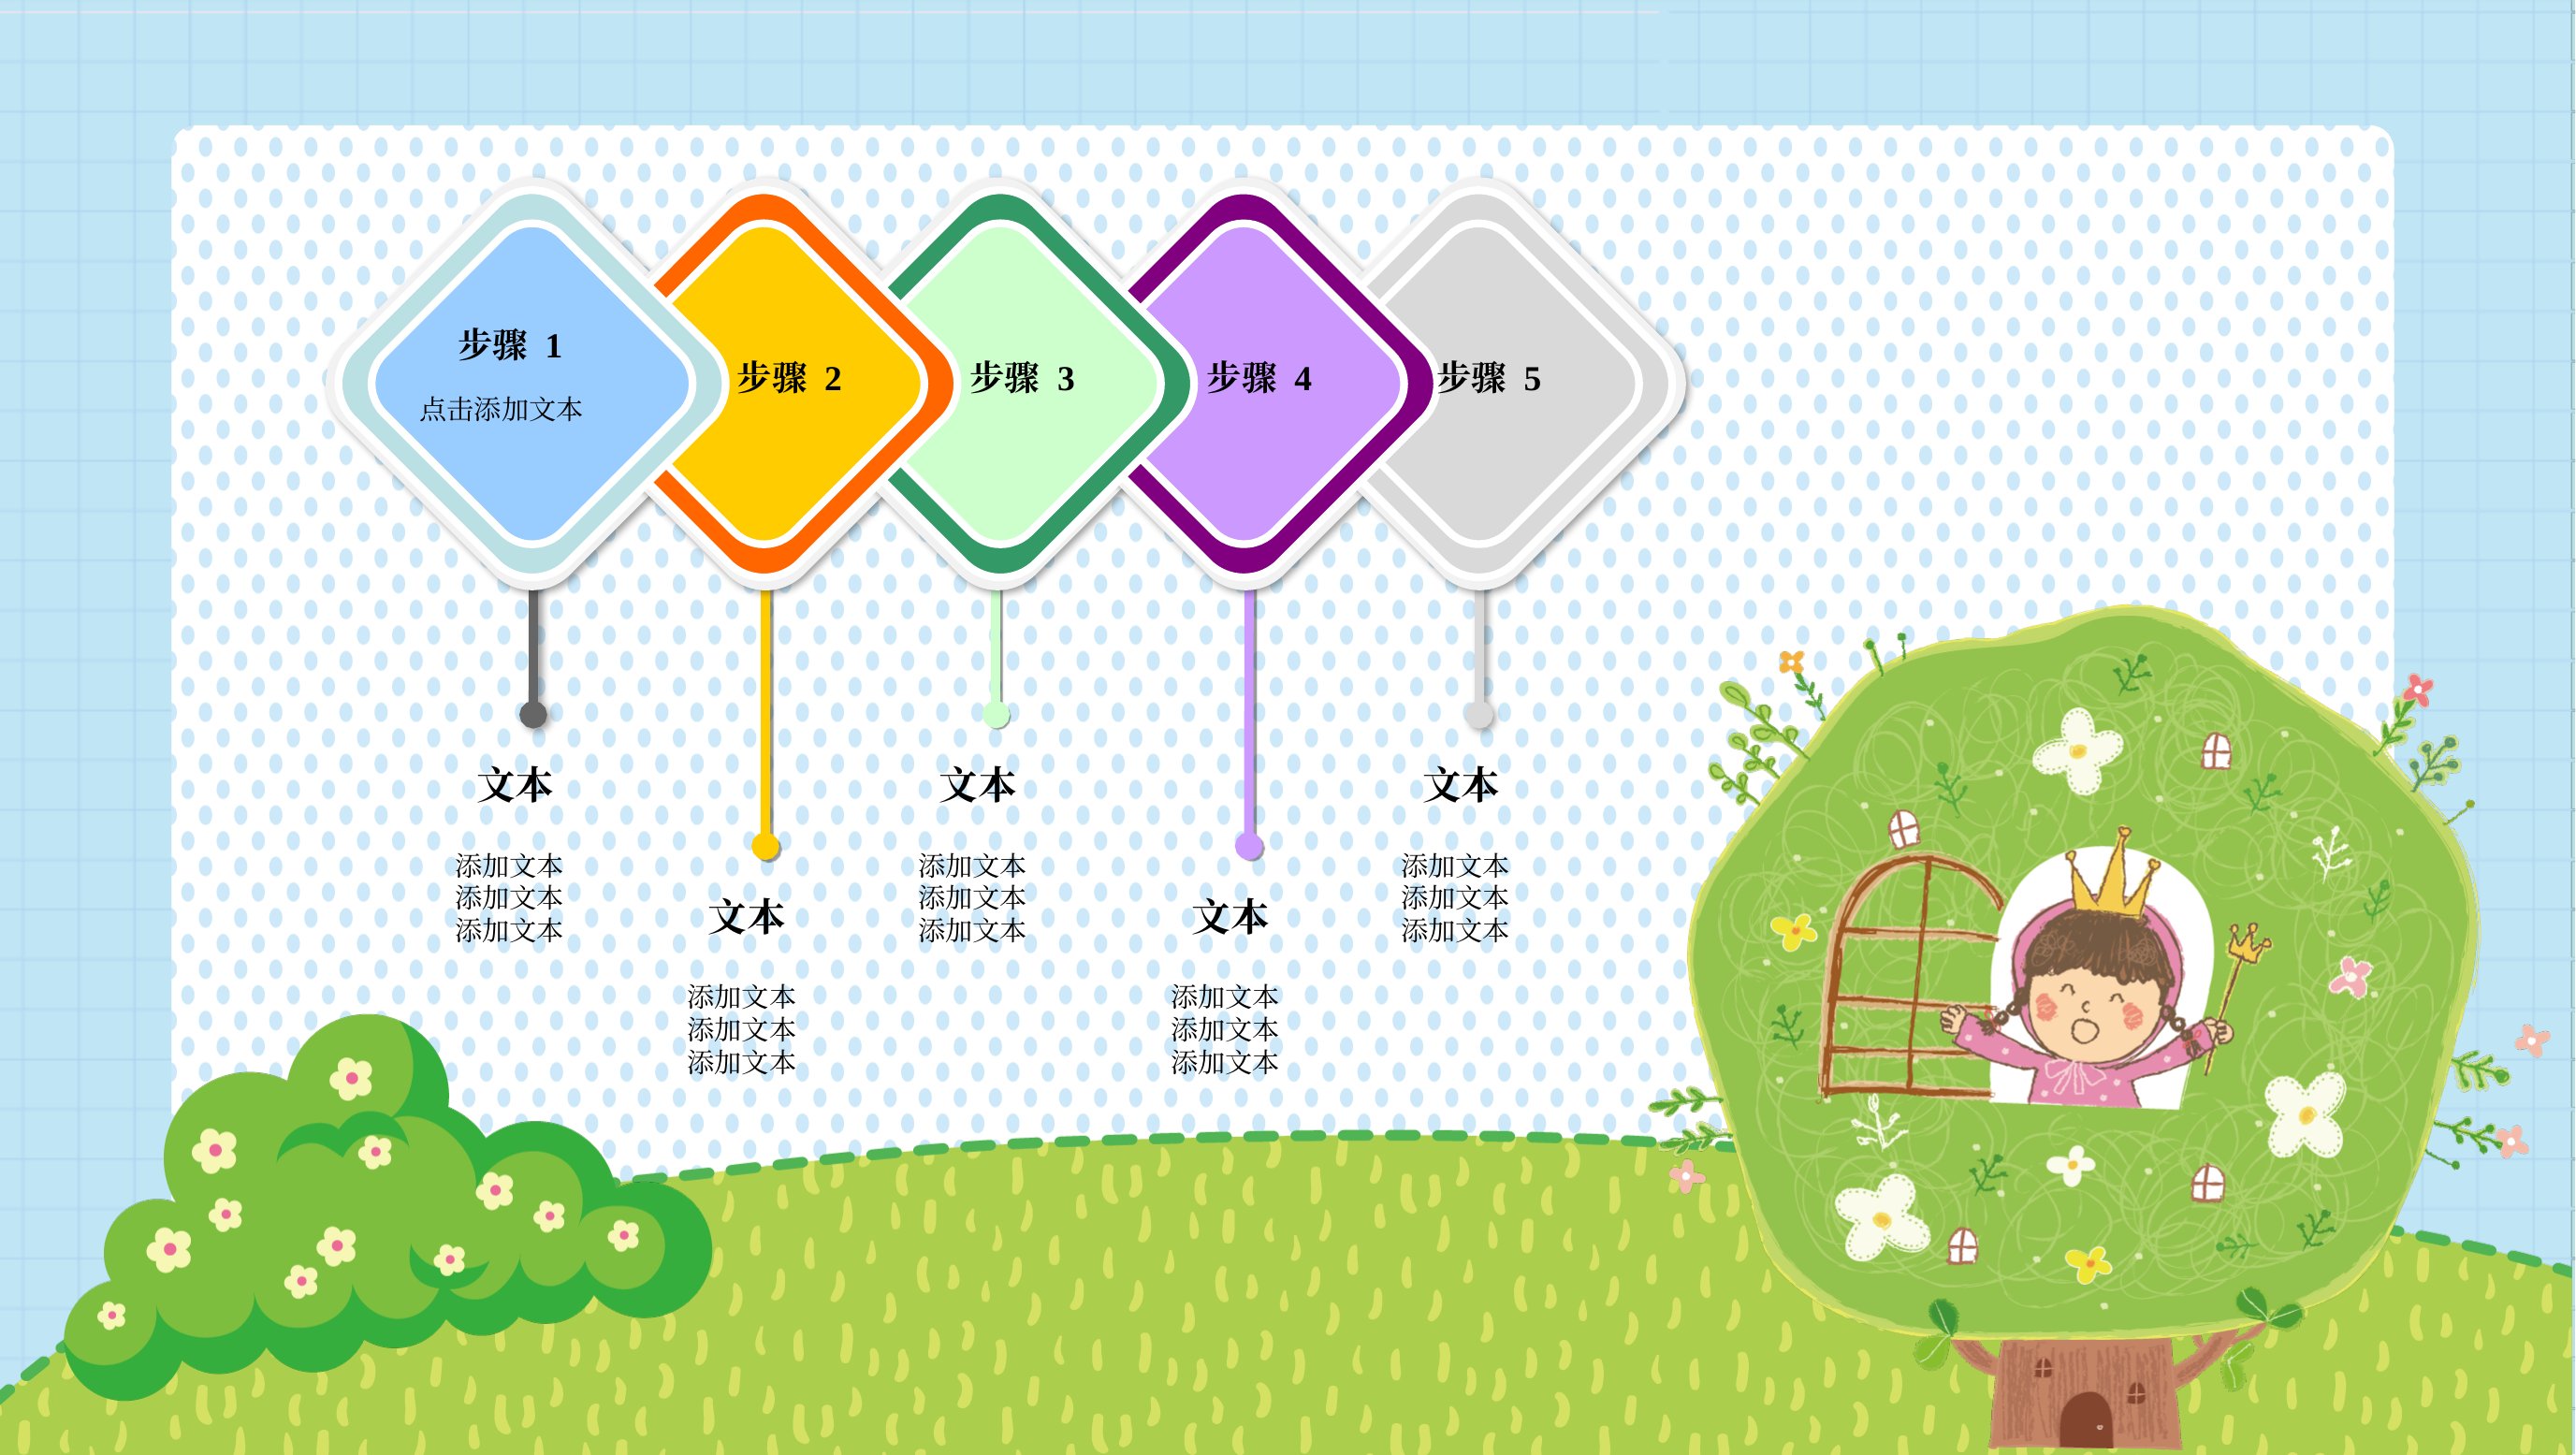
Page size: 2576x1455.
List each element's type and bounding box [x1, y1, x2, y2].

picture [0, 0, 2576, 1455]
text_box [370, 222, 1642, 1085]
